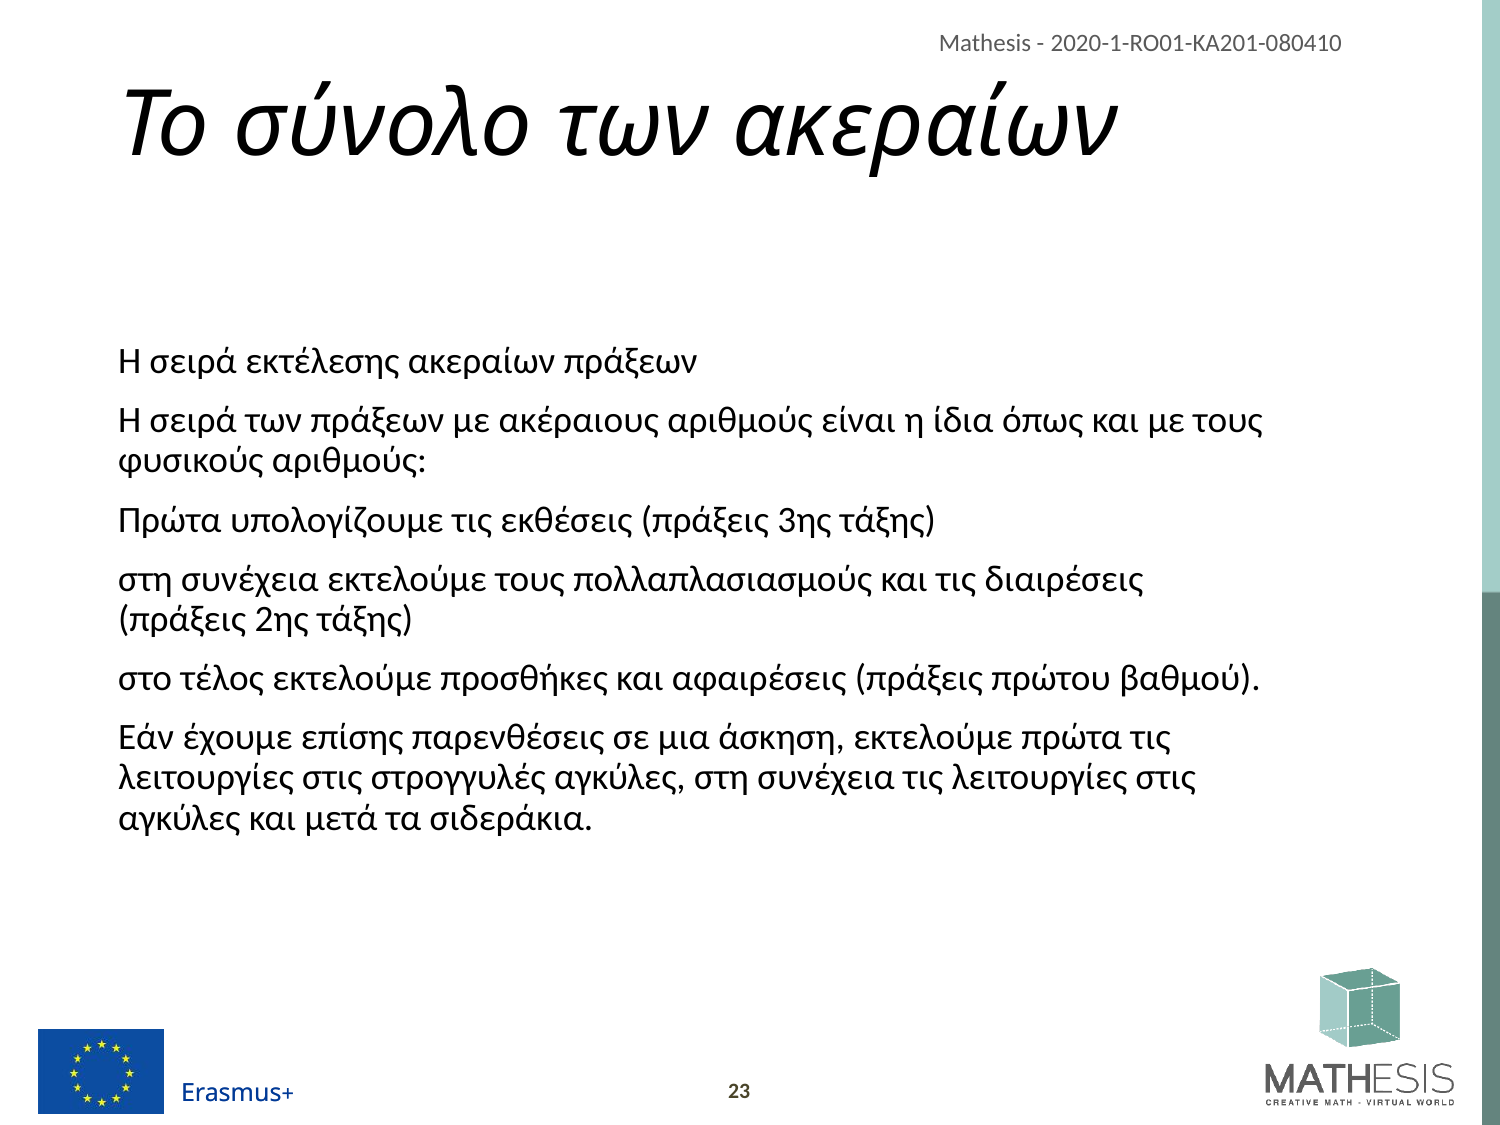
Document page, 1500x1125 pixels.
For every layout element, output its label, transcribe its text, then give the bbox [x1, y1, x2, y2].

title Το σύνολο των ακεραίων [103, 59, 1397, 278]
list Η σειρά εκτέλεσης ακεραίων πράξεων Η σειρά των πράξεων με ακέραιους αριθμούς είναι η ίδια όπως και με τους φυσικούς αριθμούς: Πρώτα υπολογίζουμε τις εκθέσεις (πράξεις 3ης τάξης) στη συνέχεια εκτελούμε τους πολλαπλασιασμούς και τις διαιρέσεις (πράξεις 2ης τάξης) στο τέλος εκτελούμε προσθήκες και αφαιρέσεις (πράξεις πρώτου βαθμού). Εάν έχουμε επίσης παρενθέσεις σε μια άσκηση, εκτελούμε πρώτα τις λειτουργίες στις στρογγυλές αγκύλες, στη συνέχεια τις λειτουργίες στις αγκύλες και μετά τα σιδεράκια. [103, 334, 1285, 890]
picture [38, 1029, 164, 1114]
